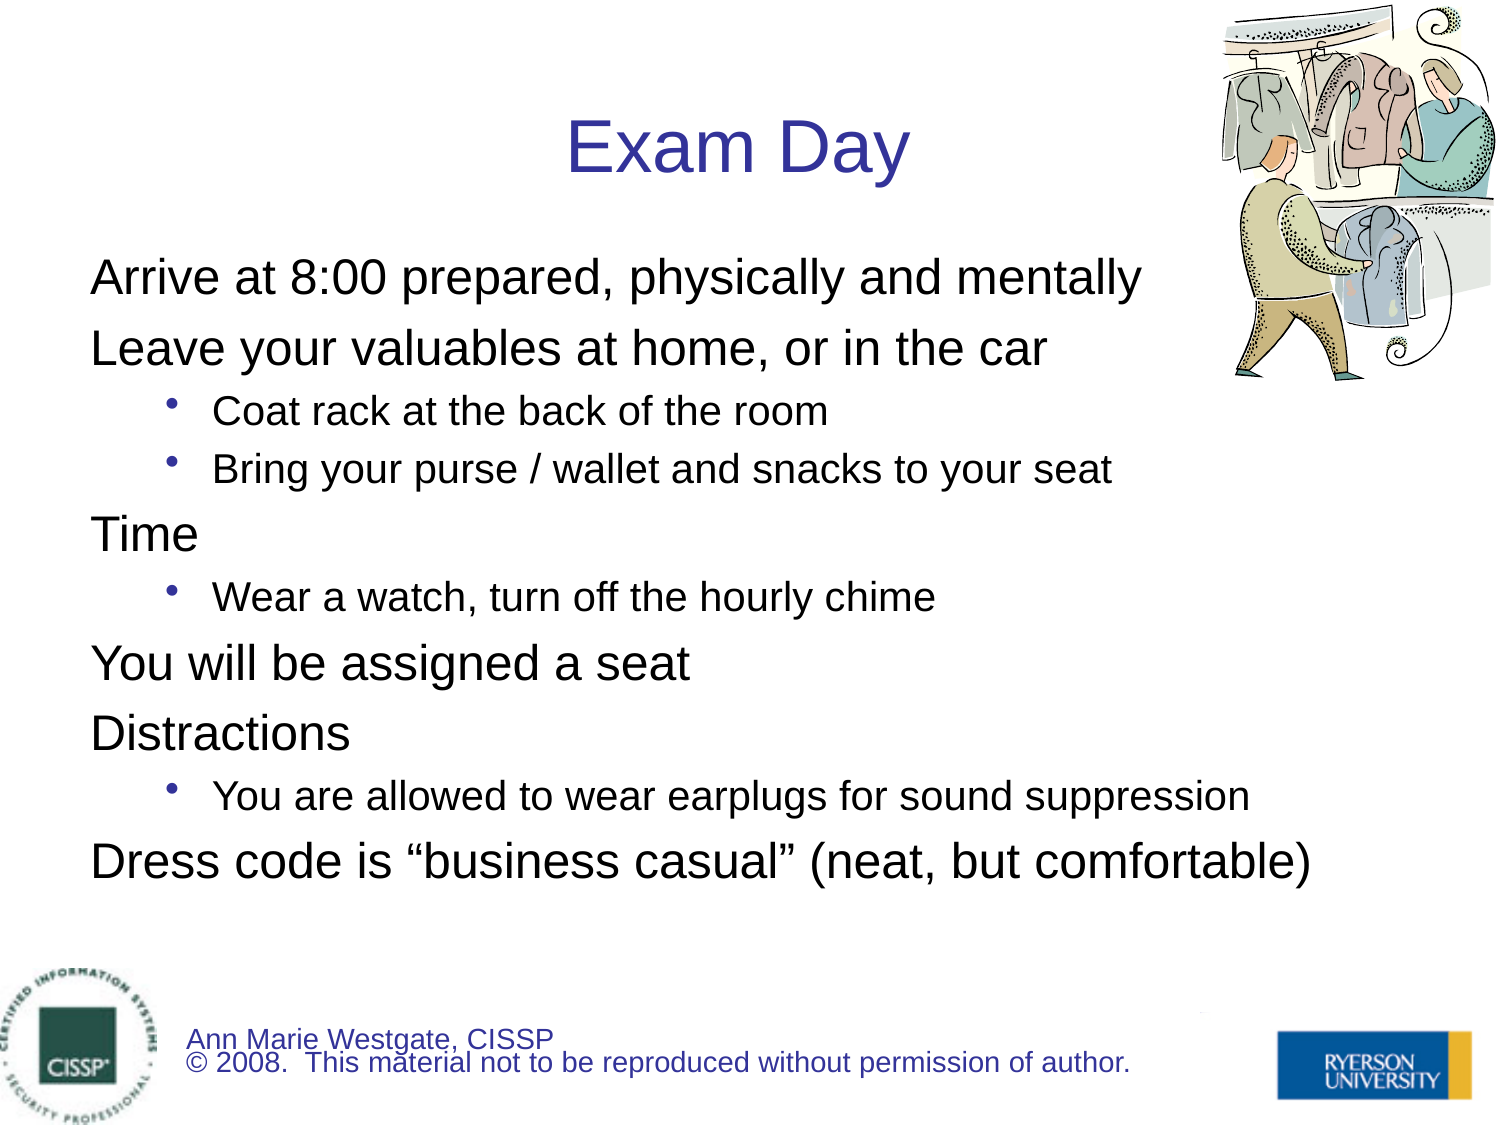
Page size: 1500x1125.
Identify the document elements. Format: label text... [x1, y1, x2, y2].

picture [1200, 1012, 1500, 1125]
footer Ann Marie Westgate, CISSP © 2008. This material not to be reproduced without permission of author. [170, 1022, 1164, 1093]
picture [1222, 0, 1500, 386]
list Arrive at 8:00 prepared, physically and mentally Leave your valuables at home, or in the car Coat rack at the back of the room Bring your purse / wallet and snacks to your seat Time Wear a watch, turn off the hourly chime You will be assigned a seat Distractions You are allowed to wear earplugs for sound suppression Dress code is “business casual” (neat, but comfortable) [74, 237, 1377, 981]
picture [0, 968, 157, 1125]
title Exam Day [70, 37, 1217, 247]
